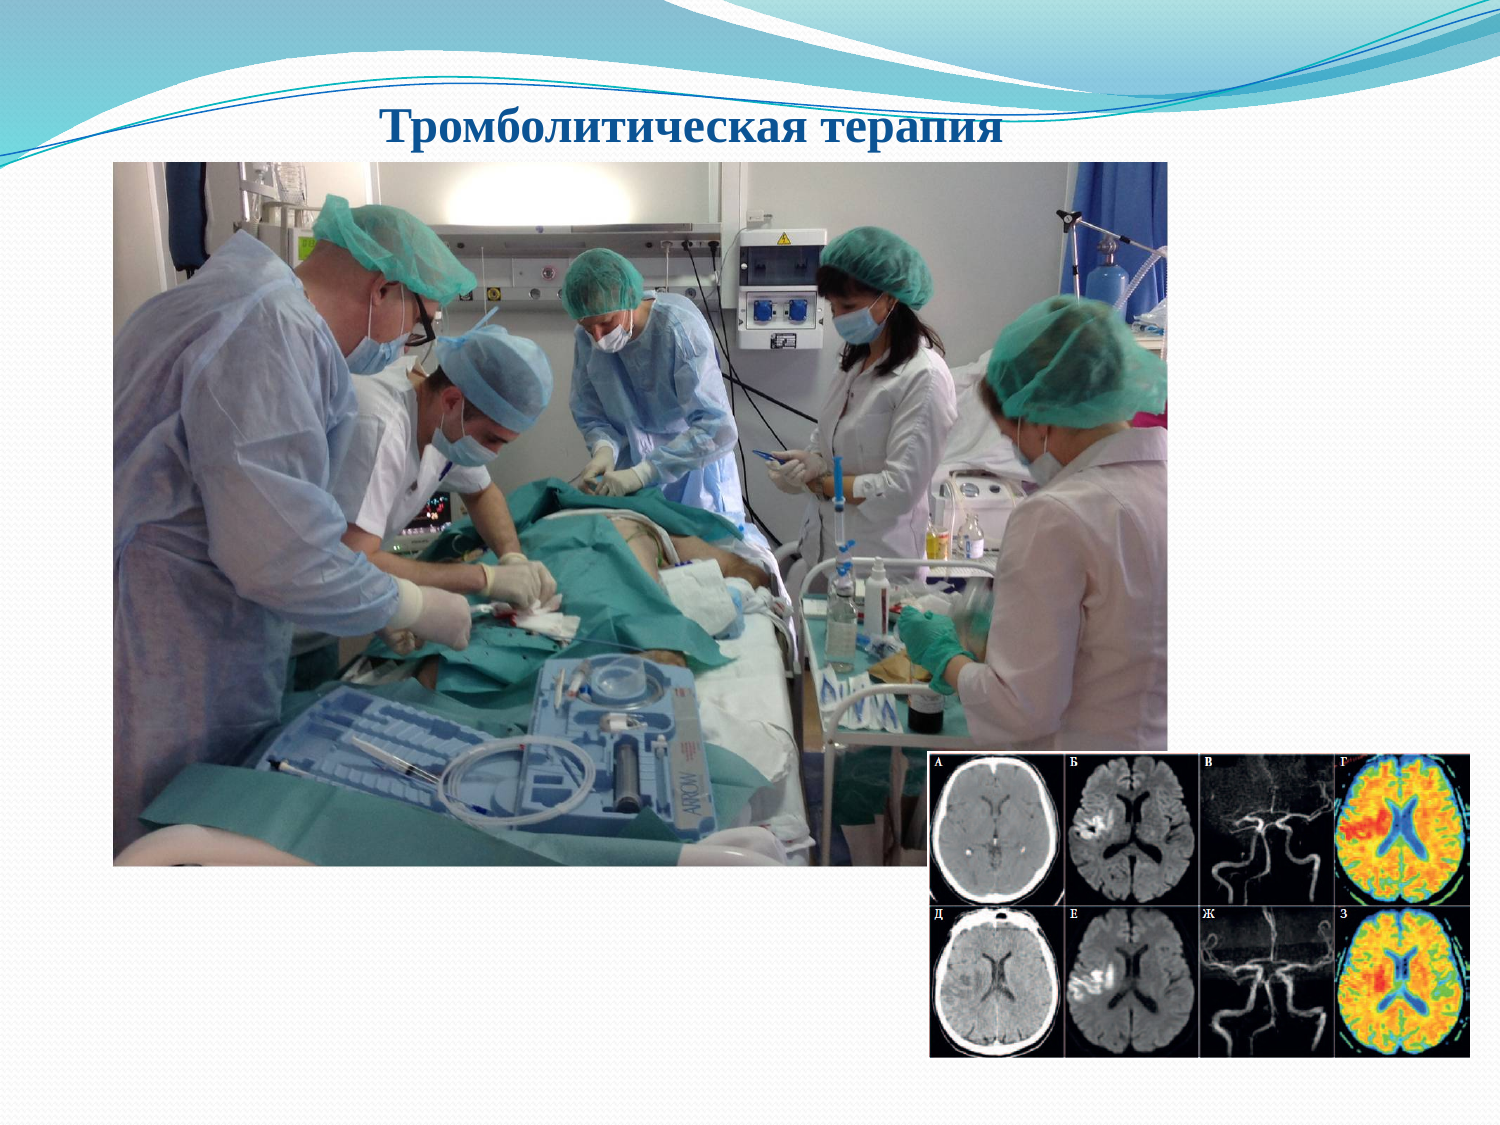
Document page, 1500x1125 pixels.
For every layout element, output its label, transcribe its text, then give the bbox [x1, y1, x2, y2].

picture [111, 162, 1472, 1061]
text_box Тромболитическая терапия [364, 84, 1032, 160]
